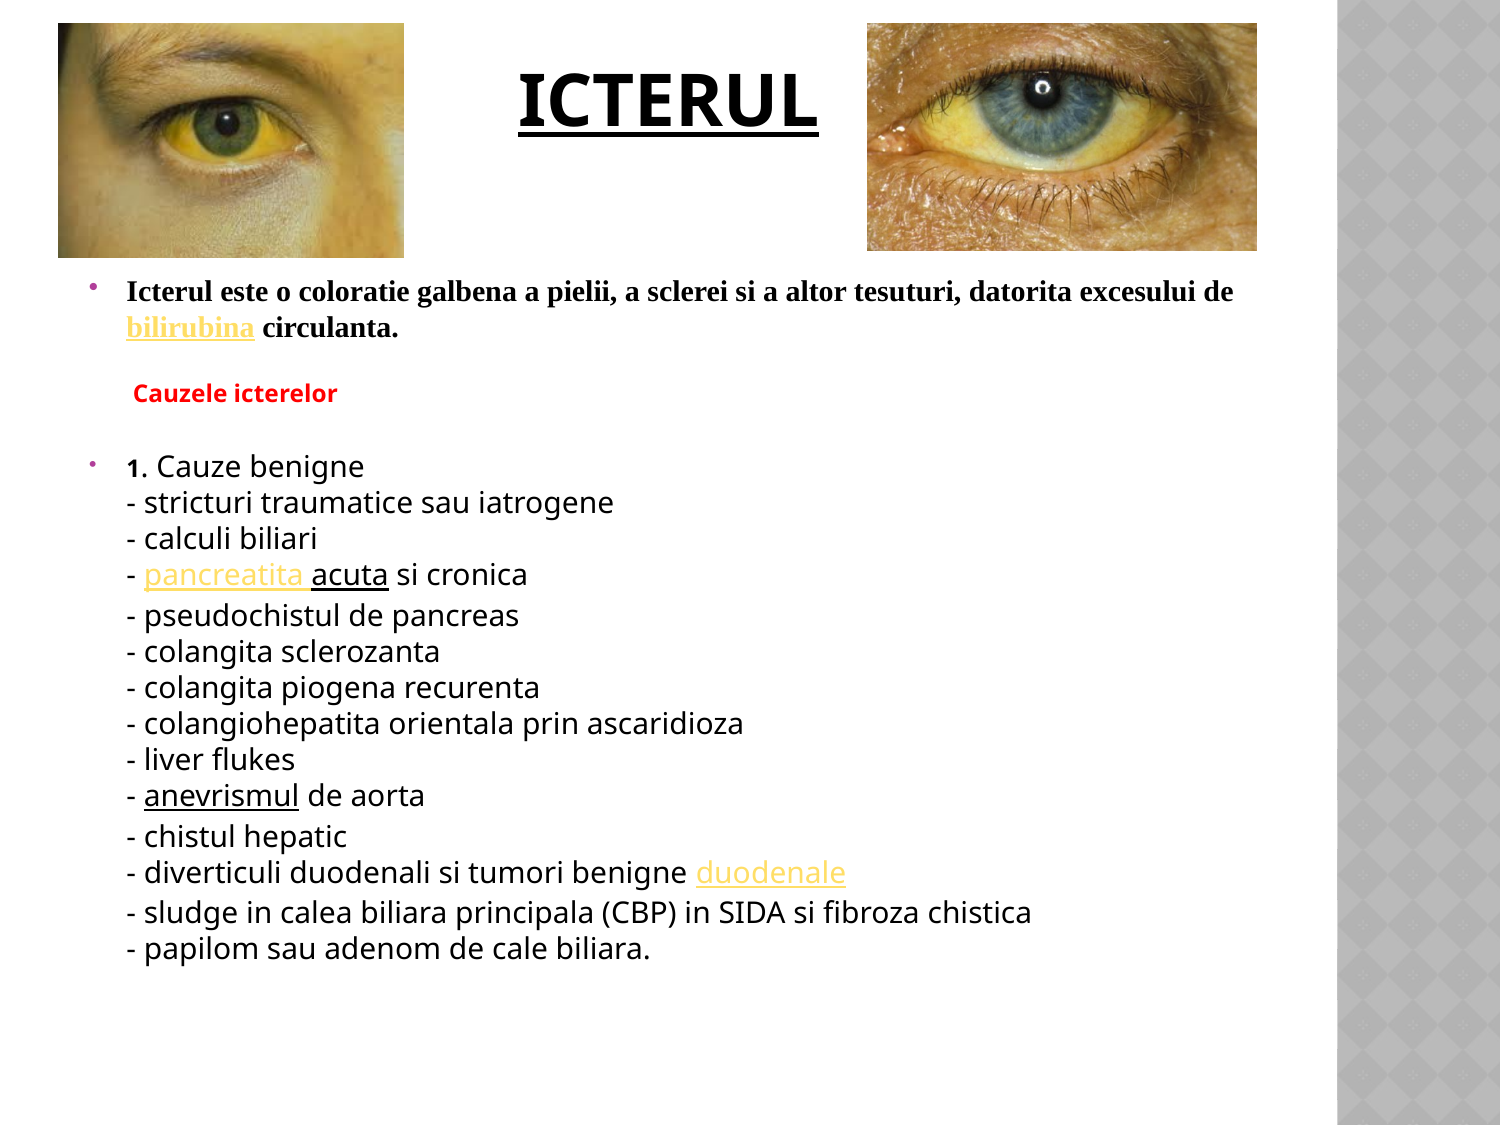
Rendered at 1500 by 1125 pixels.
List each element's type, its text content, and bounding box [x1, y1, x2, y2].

picture [58, 23, 404, 259]
picture [866, 22, 1258, 252]
list Icterul este o coloratie galbena a pielii, a sclerei si a altor tesuturi, datorita excesului de bilirubina circulanta. Cauzele icterelor 1. Cauze benigne - stricturi traumatice sau iatrogene - calculi biliari - pancreatita acuta si cronica - pseudochistul de pancreas - colangita sclerozanta - colangita piogena recurenta - colangiohepatita orientala prin ascaridioza - liver flukes - anevrismul de aorta - chistul hepatic - diverticuli duodenali si tumori benigne duodenale - sludge in calea biliara principala (CBP) in SIDA si fibroza chistica - papilom sau adenom de cale biliara. [75, 264, 1263, 1059]
title Icterul [409, 52, 860, 240]
